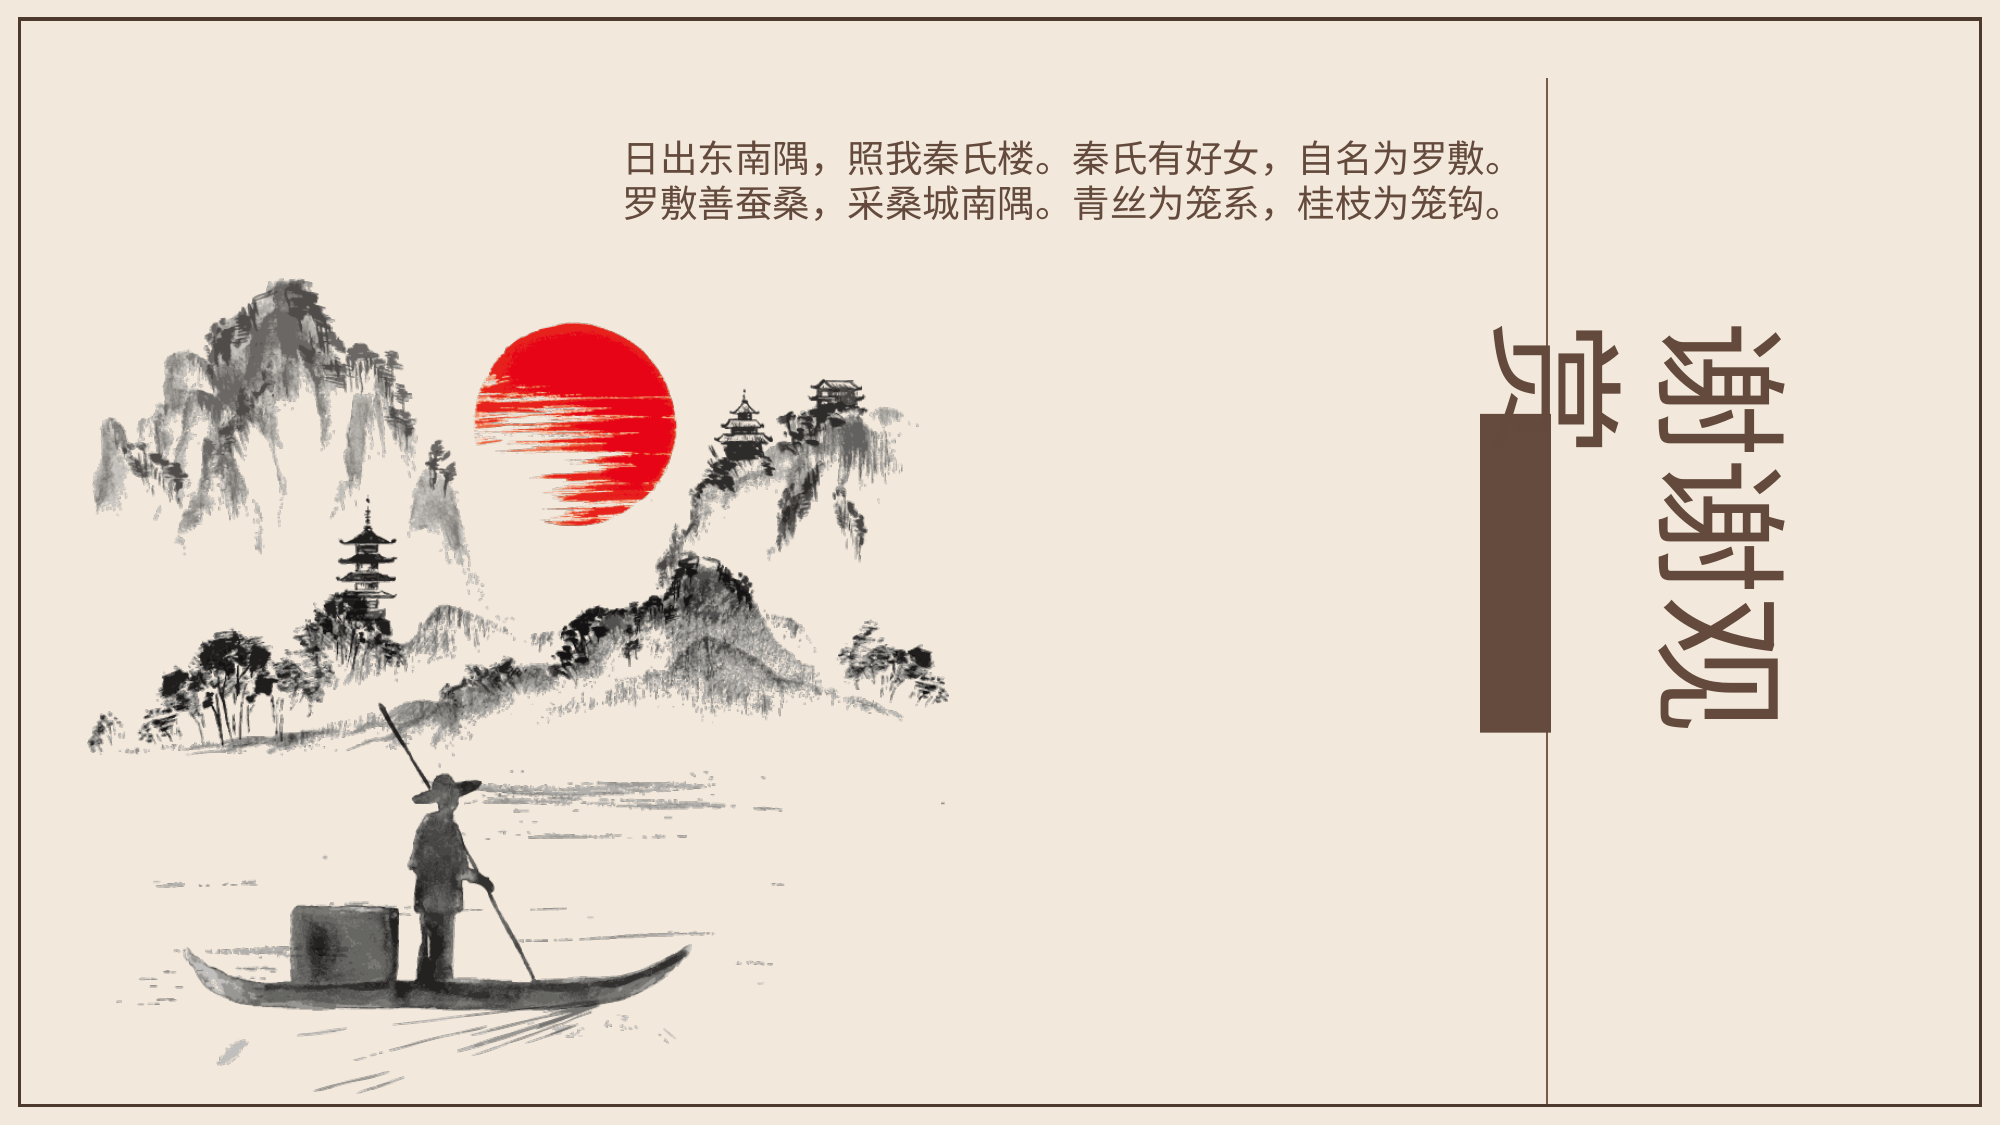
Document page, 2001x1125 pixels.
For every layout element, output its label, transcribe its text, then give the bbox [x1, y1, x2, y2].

text_box 日出东南隅，照我秦氏楼。秦氏有好女，自名为罗敷。 罗敷善蚕桑，采桑城南隅。青丝为笼系，桂枝为笼钩。 [607, 127, 1546, 277]
text_box [19, 18, 1981, 1107]
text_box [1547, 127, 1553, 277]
picture [87, 278, 949, 1094]
